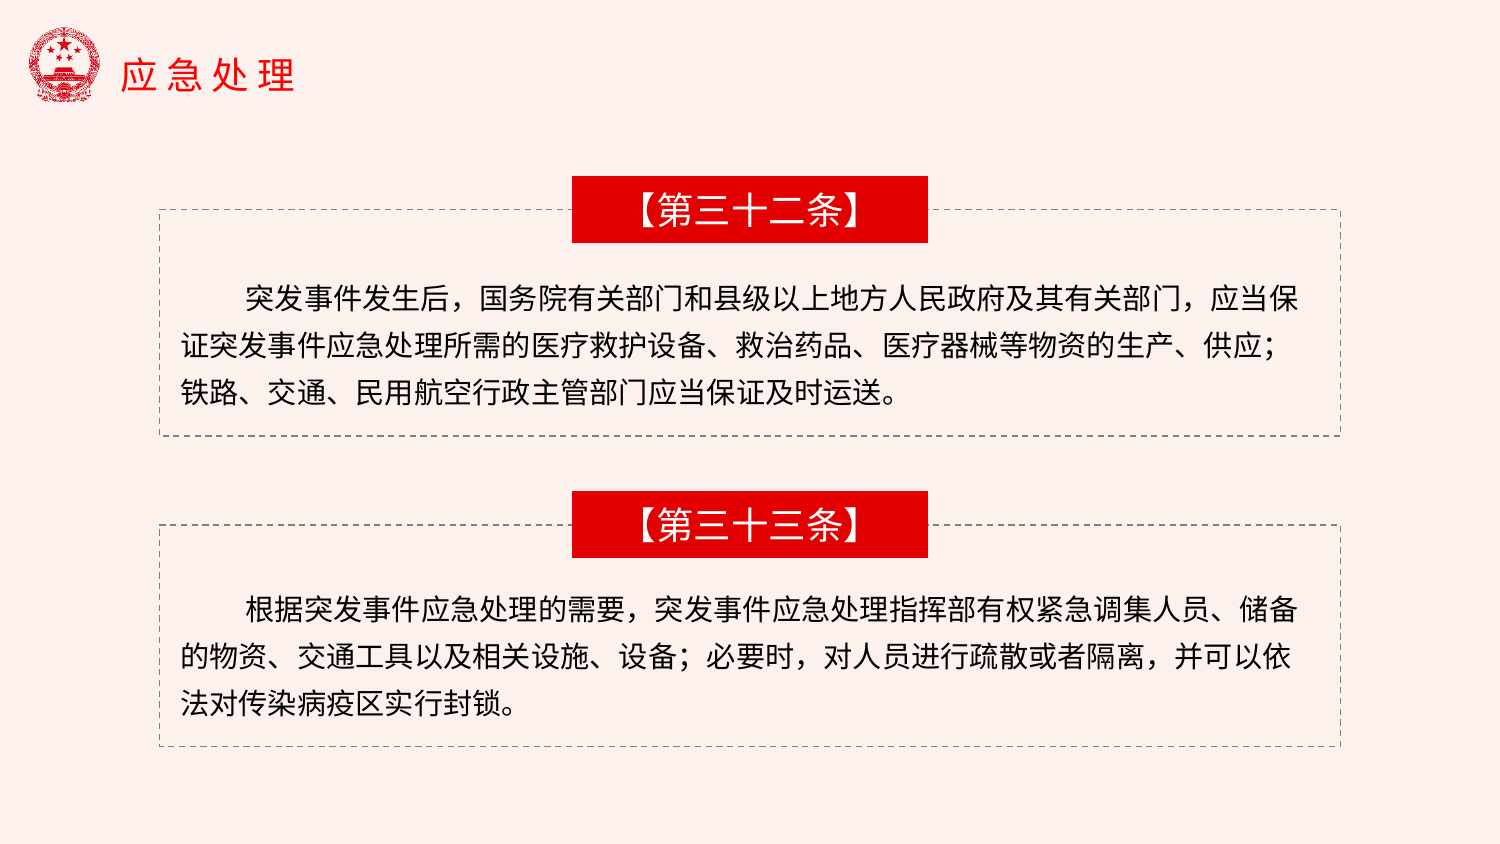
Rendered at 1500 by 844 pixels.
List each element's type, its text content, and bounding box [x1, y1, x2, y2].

text_box 根据突发事件应急处理的需要，突发事件应急处理指挥部有权紧急调集人员、储备的物资、交通工具以及相关设施、设备；必要时，对人员进行疏散或者隔离，并可以依法对传染病疫区实行封锁。 [168, 573, 1332, 726]
picture [25, 24, 105, 108]
text_box [158, 209, 1342, 437]
text_box 【第三十二条】 [572, 176, 928, 243]
text_box [158, 524, 1342, 747]
text_box 突发事件发生后，国务院有关部门和县级以上地方人民政府及其有关部门，应当保证突发事件应急处理所需的医疗救护设备、救治药品、医疗器械等物资的生产、供应；铁路、交通、民用航空行政主管部门应当保证及时运送。 [168, 262, 1332, 416]
text_box 【第三十三条】 [572, 491, 928, 558]
